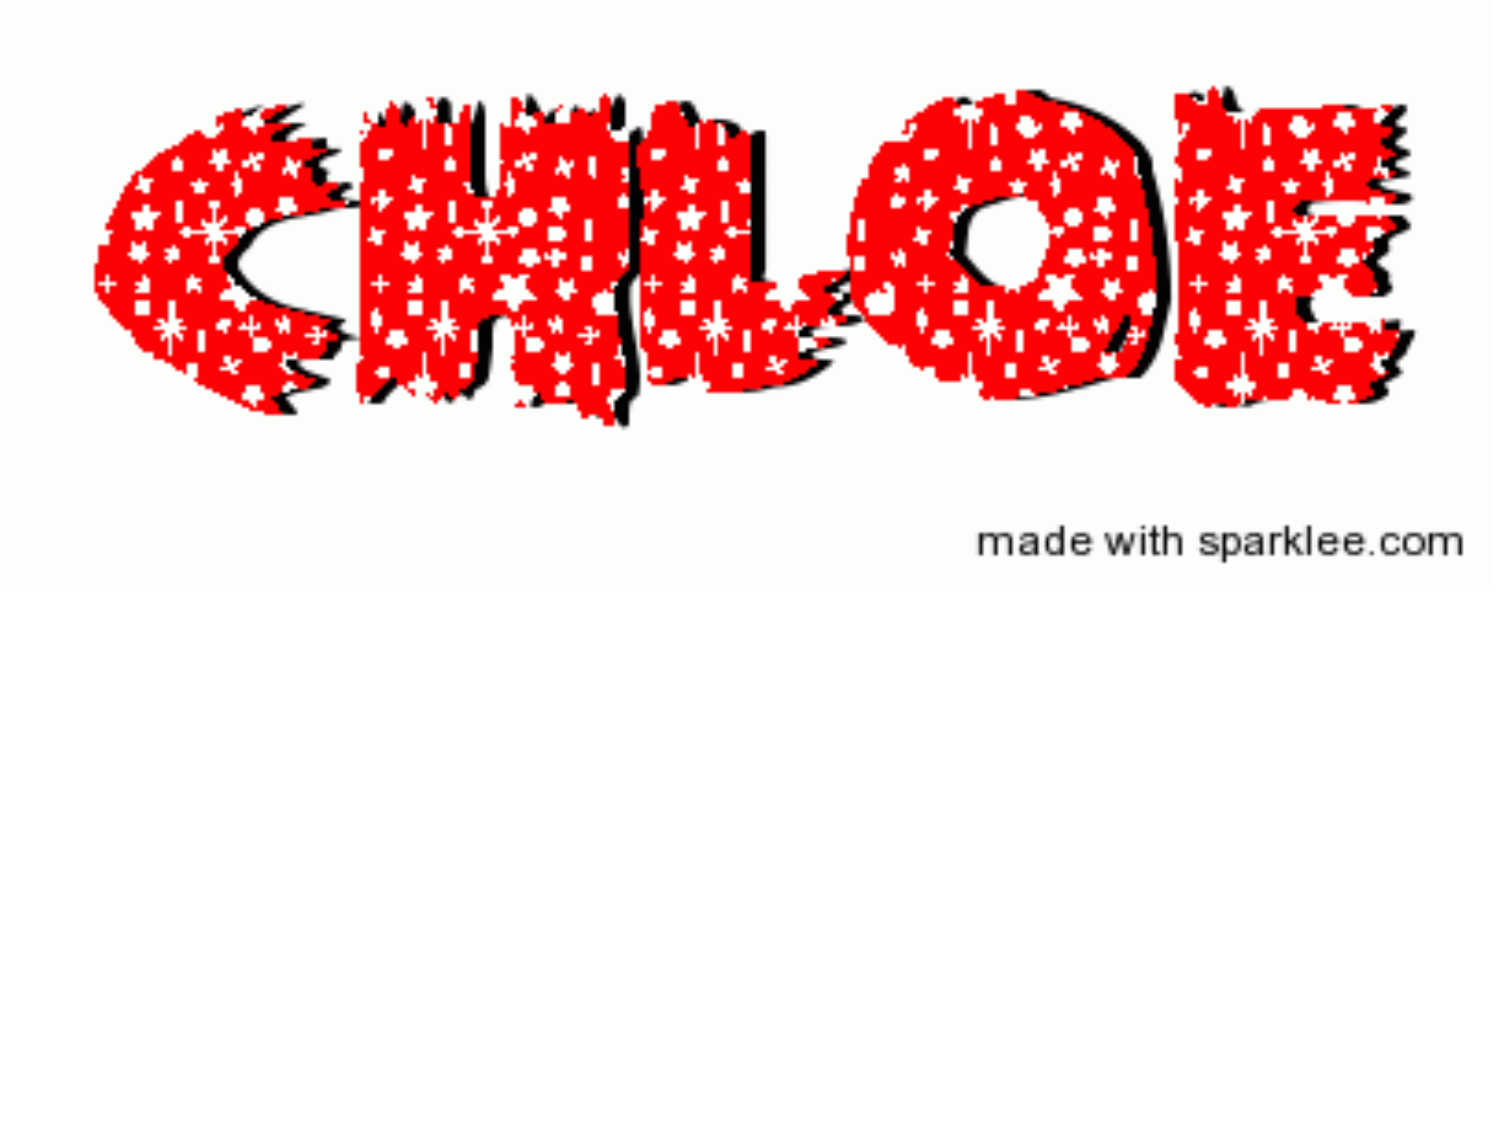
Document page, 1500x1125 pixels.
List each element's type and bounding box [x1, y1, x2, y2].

picture [0, 0, 1493, 587]
